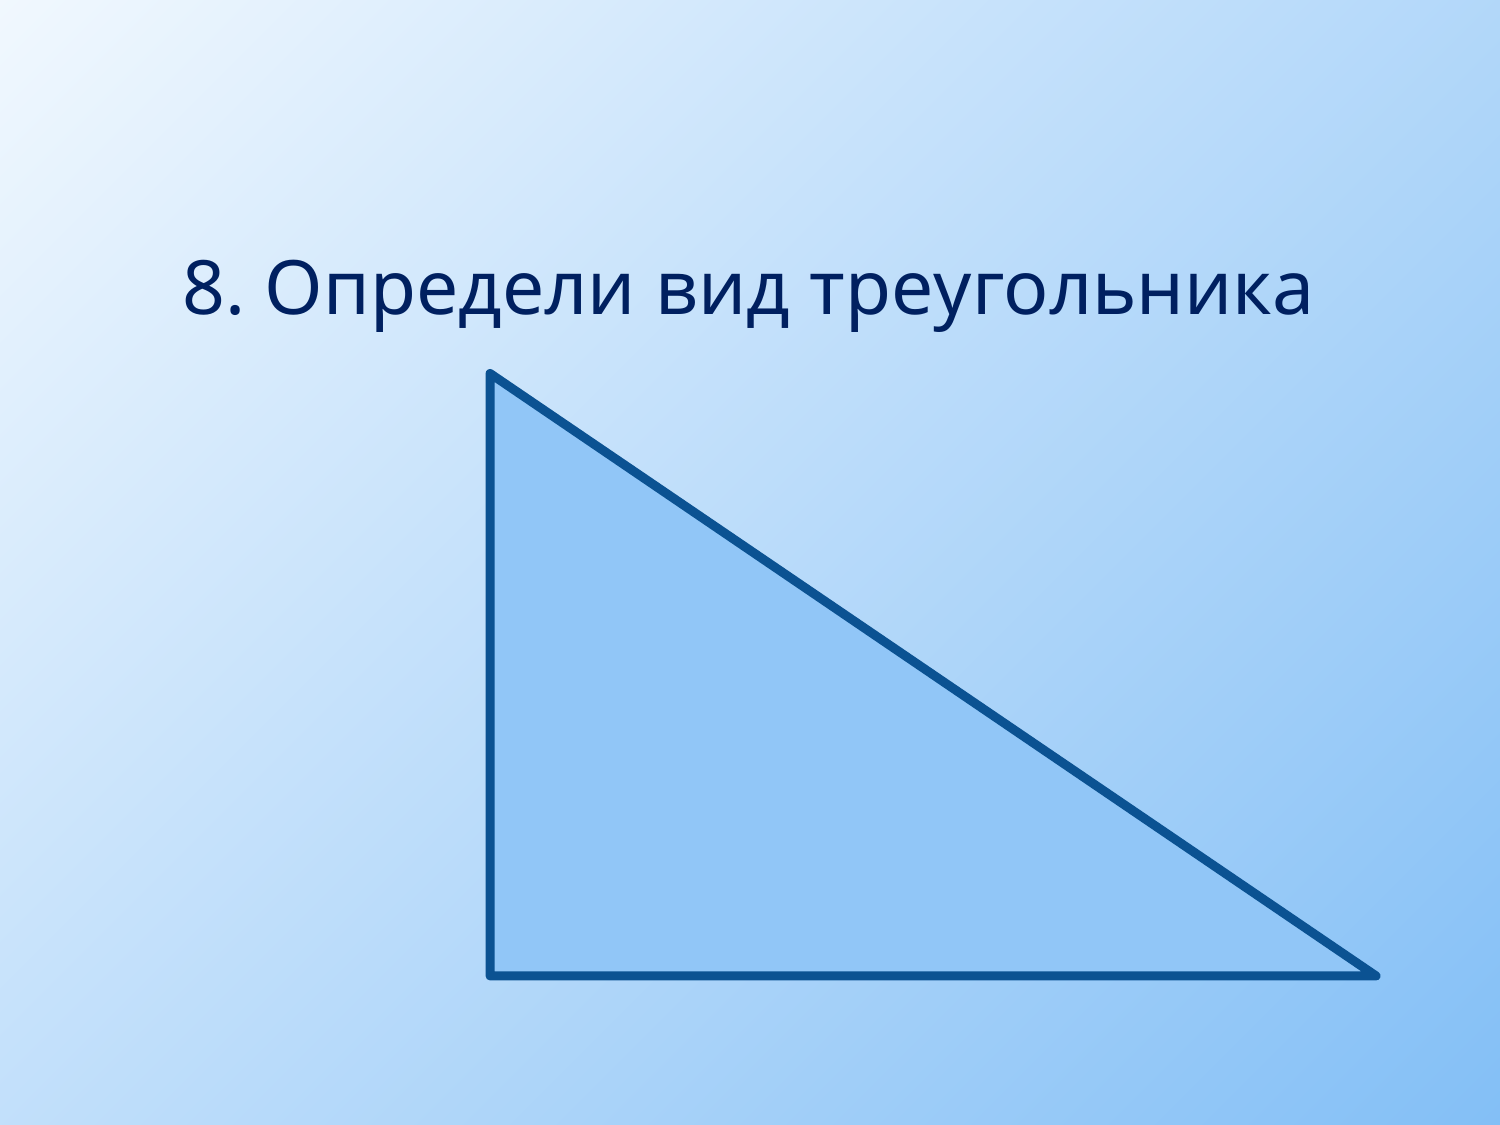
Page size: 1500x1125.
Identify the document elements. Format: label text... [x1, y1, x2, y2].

list 8. Определи вид треугольника [64, 231, 1415, 975]
text_box [485, 368, 1381, 981]
